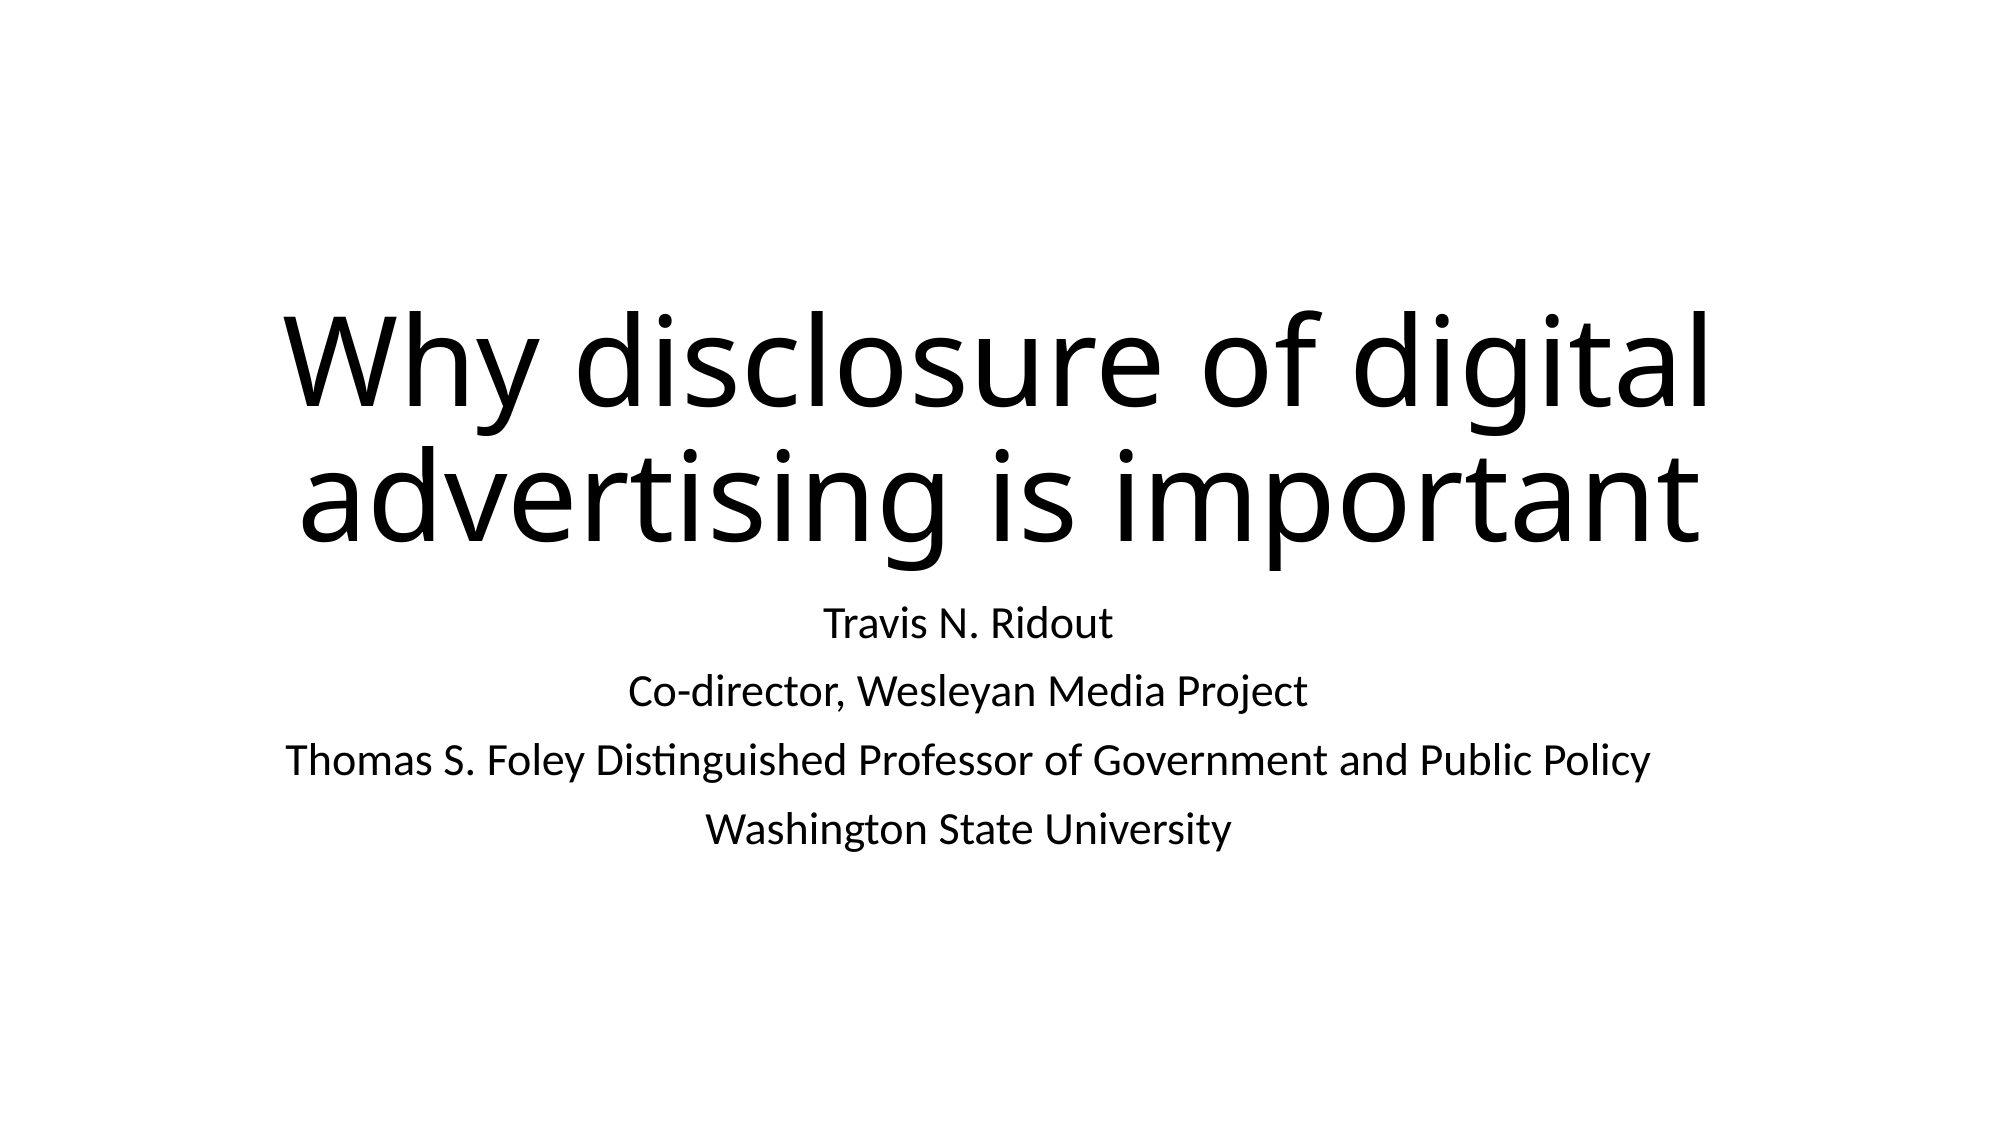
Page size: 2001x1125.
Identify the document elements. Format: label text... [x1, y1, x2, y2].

title Why disclosure of digital advertising is important [249, 184, 1750, 576]
subtitle Travis N. Ridout Co-director, Wesleyan Media Project Thomas S. Foley Distinguished Professor of Government and Public Policy Washington State University [187, 590, 1750, 863]
